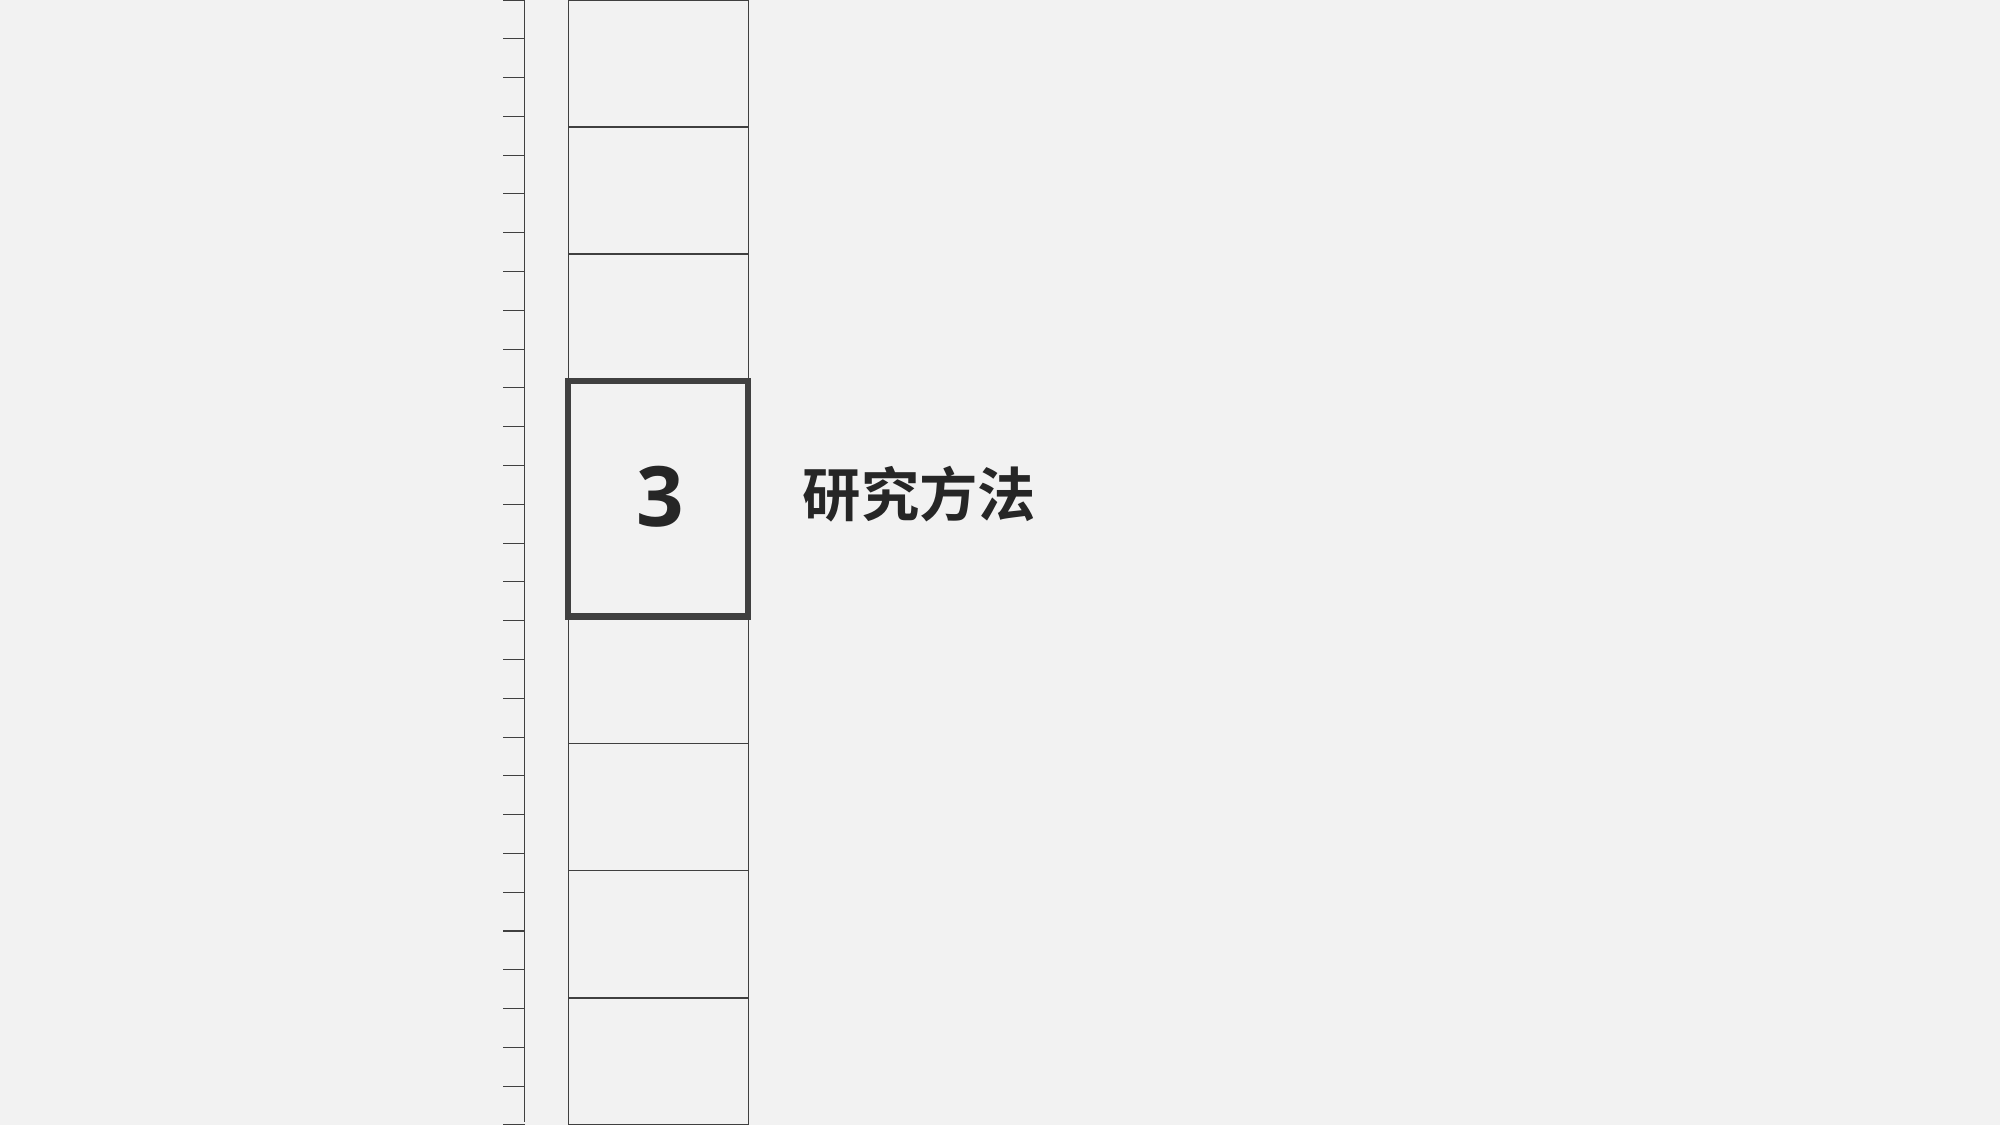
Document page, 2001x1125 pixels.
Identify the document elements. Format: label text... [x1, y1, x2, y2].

list 研究方法 [788, 433, 1332, 554]
list 3 [608, 433, 712, 554]
